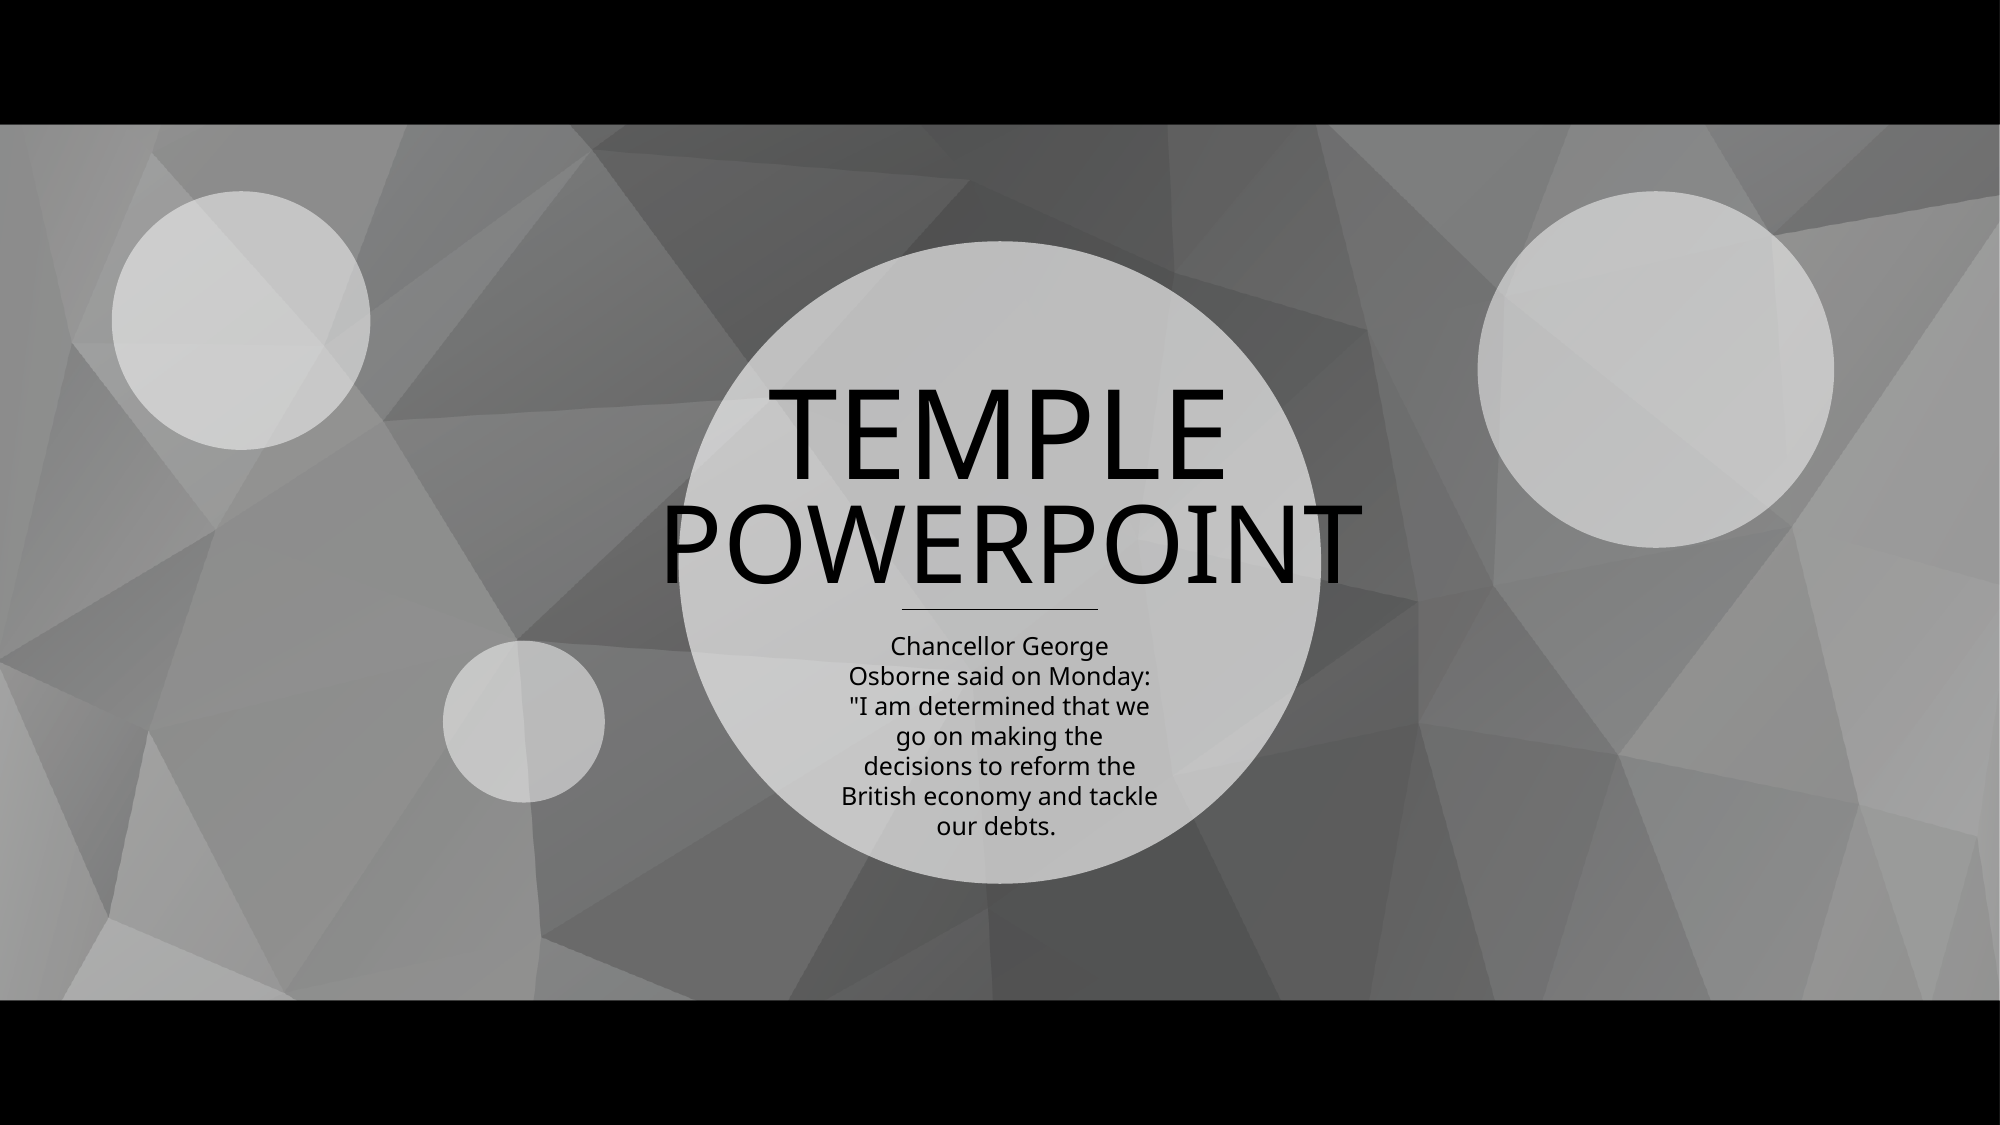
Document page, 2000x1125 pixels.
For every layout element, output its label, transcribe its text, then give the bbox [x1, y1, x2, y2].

text_box [692, 355, 753, 467]
text_box [441, 639, 606, 804]
text_box [681, 613, 1319, 834]
text_box TEMPLE [753, 346, 1247, 512]
text_box [850, 848, 1150, 885]
text_box [1247, 355, 1308, 467]
text_box [110, 190, 372, 451]
text_box [1476, 190, 1836, 549]
text_box [761, 240, 1239, 346]
text_box [0, 0, 2000, 125]
picture [0, 125, 2000, 1000]
text_box [0, 1000, 2000, 1125]
text_box Chancellor George Osborne said on Monday: "I am determined that we go on making the decisions to reform the British economy and tackle our debts. [826, 623, 1174, 848]
text_box POWERPOINT [642, 467, 1379, 613]
